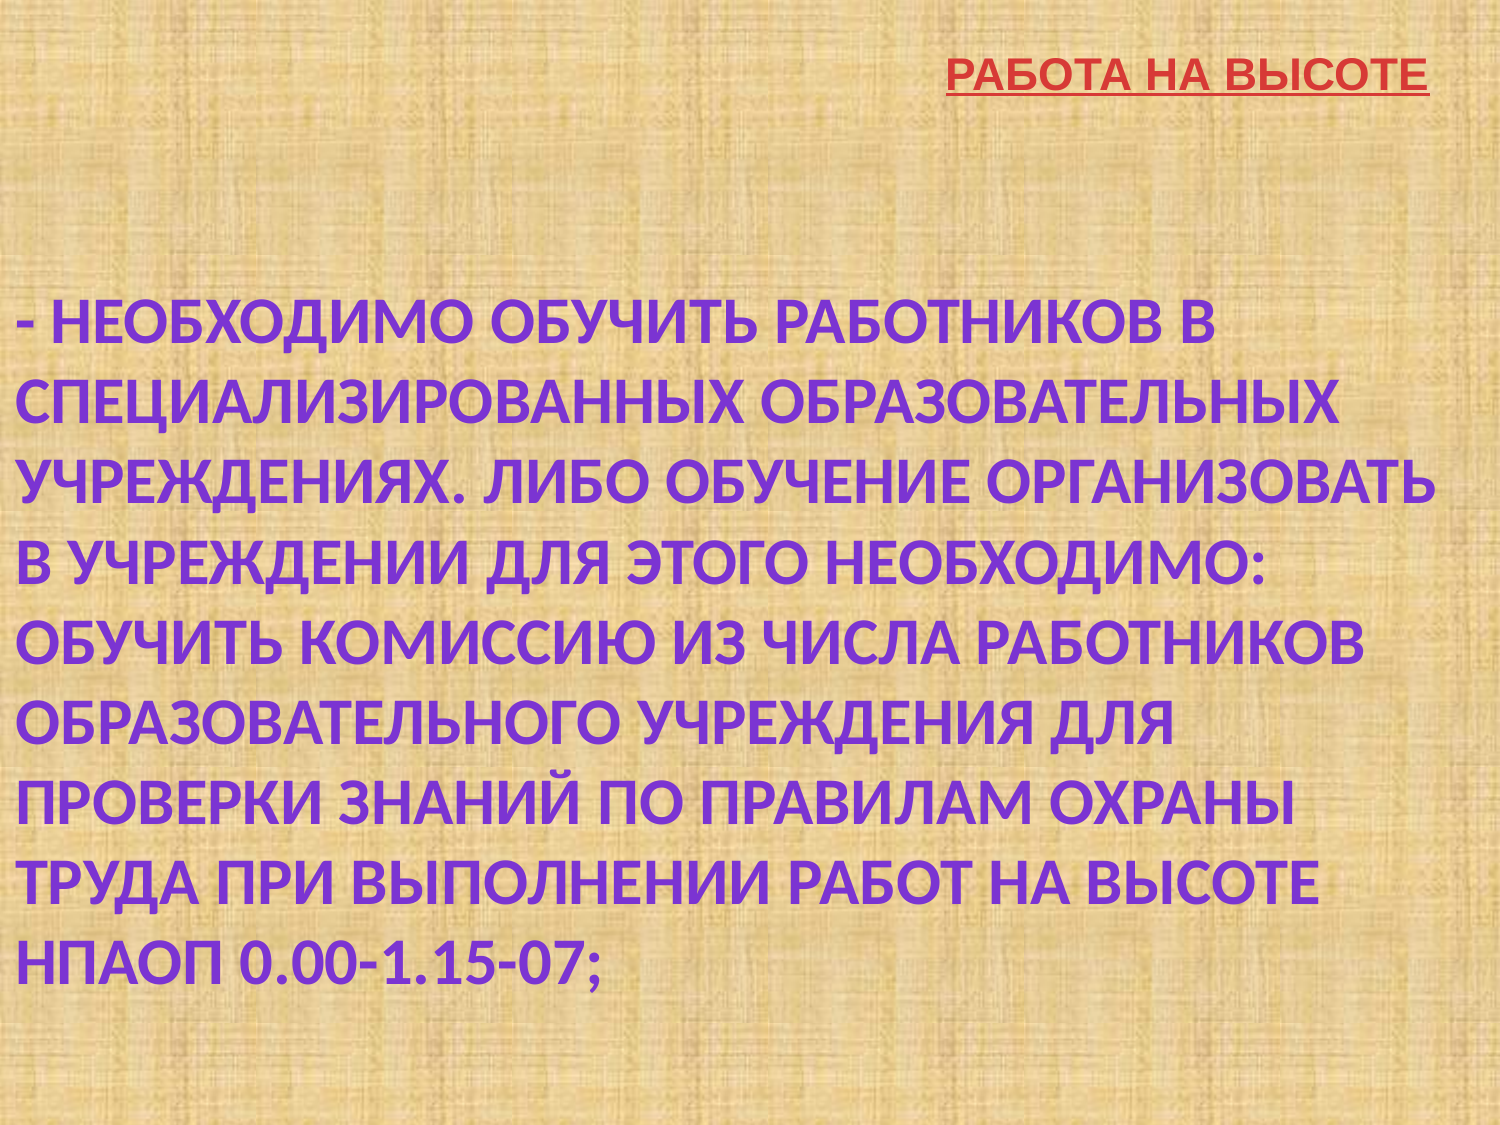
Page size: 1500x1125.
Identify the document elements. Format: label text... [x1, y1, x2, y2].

text_box РАБОТА НА ВЫСОТЕ [912, 37, 1463, 163]
picture [0, 0, 1500, 1125]
title - необходимо обучить работников в специализированных образовательных учреждениях. Либо обучение организовать в учреждении для этого необходимо: обучить комиссию из числа работников образовательного учреждения для проверки знаний по Правилам охраны труда при выполнении работ на высоте НПАОП 0.00-1.15-07; [0, 149, 1463, 1125]
